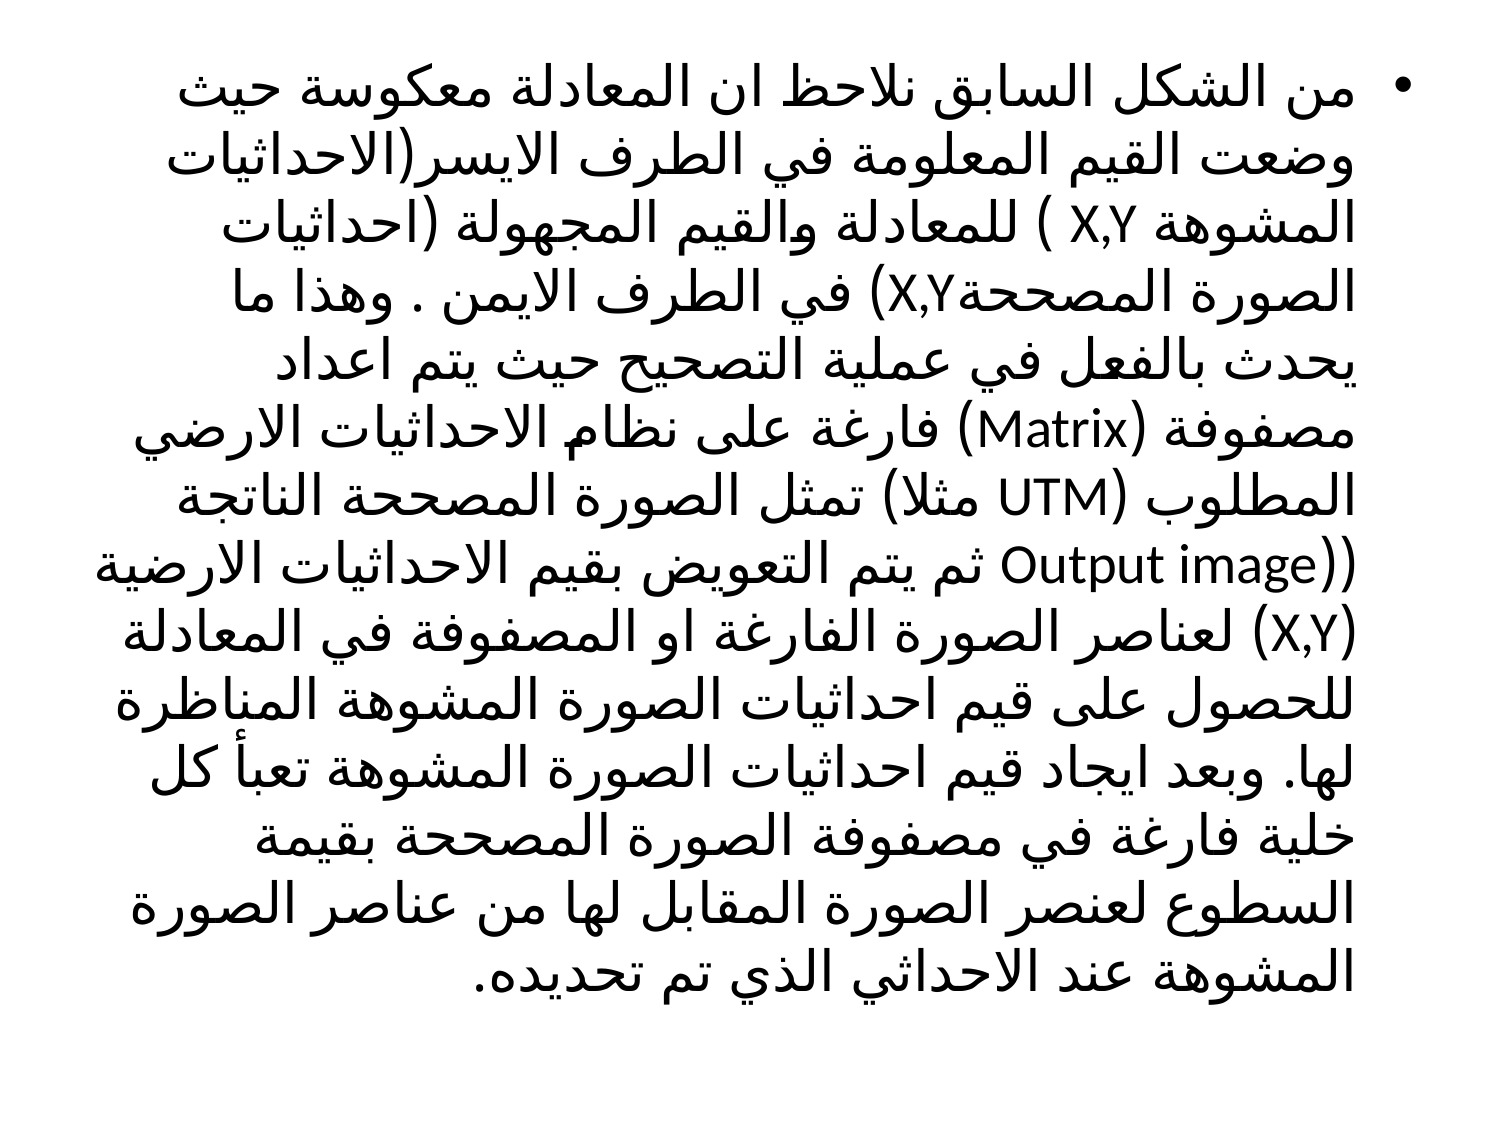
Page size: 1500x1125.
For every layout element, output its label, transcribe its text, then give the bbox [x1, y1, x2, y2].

list من الشكل السابق نلاحظ ان المعادلة معكوسة حيث وضعت القيم المعلومة في الطرف الايسر(الاحداثيات المشوهة X,Y ) للمعادلة والقيم المجهولة (احداثيات الصورة المصححةX,Y) في الطرف الايمن . وهذا ما يحدث بالفعل في عملية التصحيح حيث يتم اعداد مصفوفة (Matrix) فارغة على نظام الاحداثيات الارضي المطلوب (UTM مثلا) تمثل الصورة المصححة الناتجة ((Output image ثم يتم التعويض بقيم الاحداثيات الارضية (X,Y) لعناصر الصورة الفارغة او المصفوفة في المعادلة للحصول على قيم احداثيات الصورة المشوهة المناظرة لها. وبعد ايجاد قيم احداثيات الصورة المشوهة تعبأ كل خلية فارغة في مصفوفة الصورة المصححة بقيمة السطوع لعنصر الصورة المقابل لها من عناصر الصورة المشوهة عند الاحداثي الذي تم تحديده. [75, 42, 1425, 1059]
